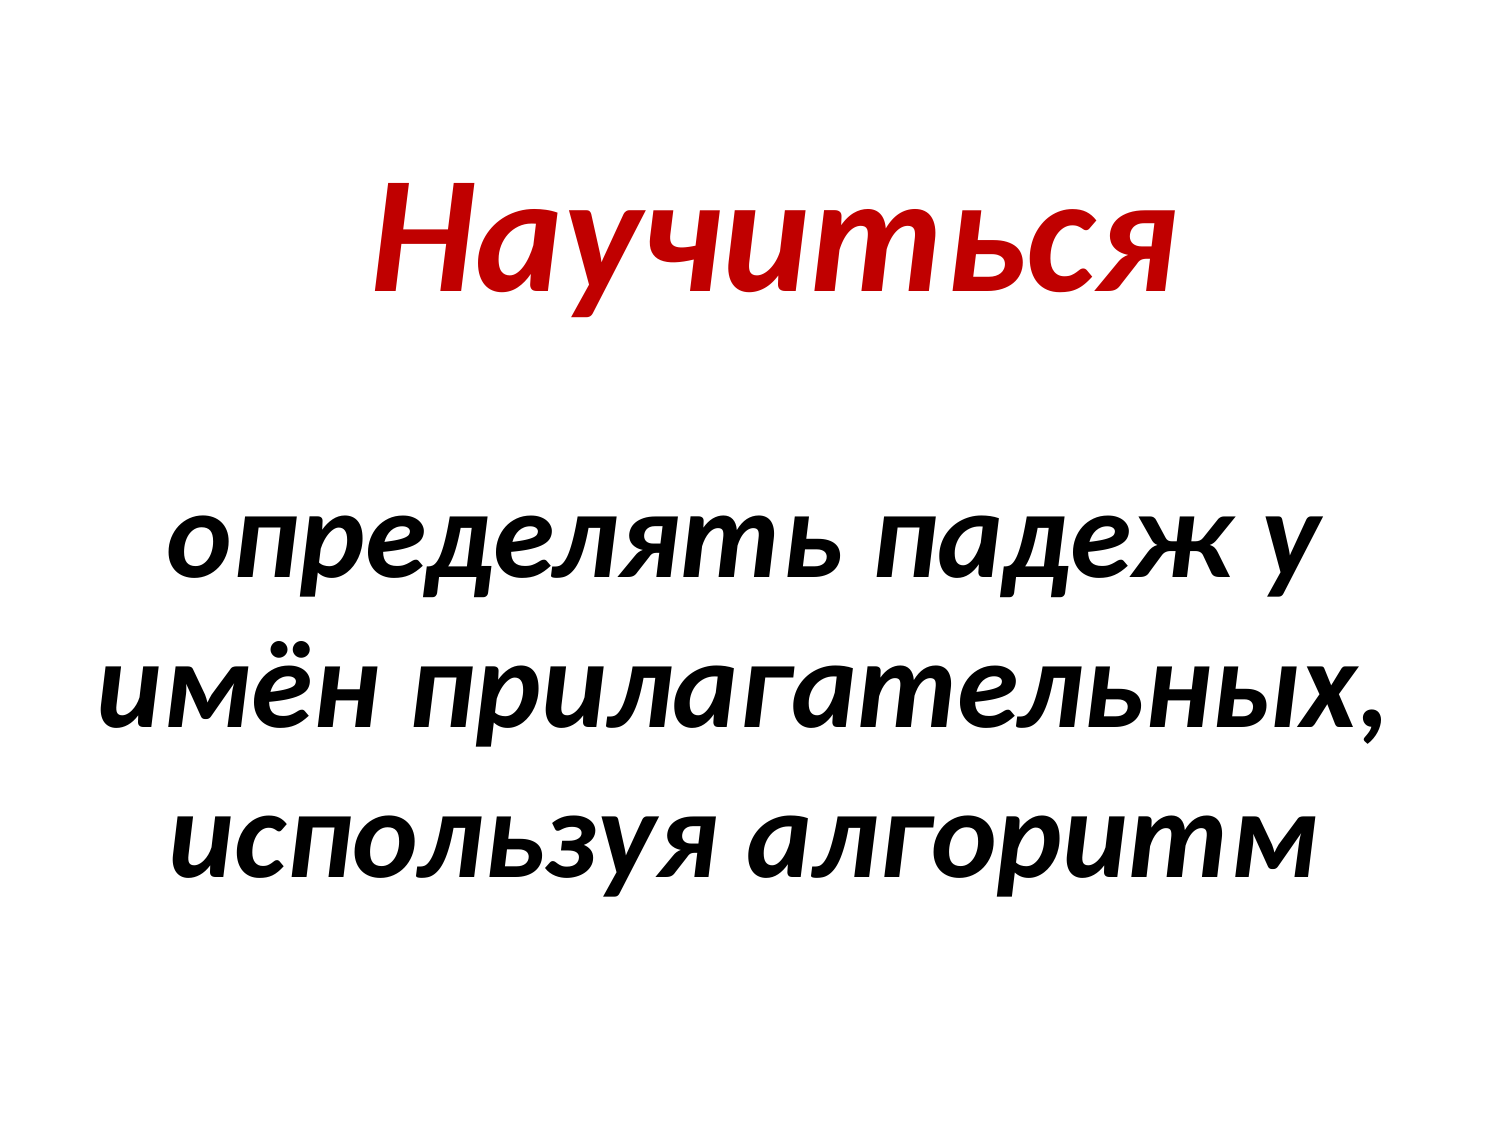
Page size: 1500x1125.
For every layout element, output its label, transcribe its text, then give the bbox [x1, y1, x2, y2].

text_box определять падеж у имён прилагательных, используя алгоритм [35, 445, 1454, 910]
text_box Научиться [355, 117, 1195, 332]
